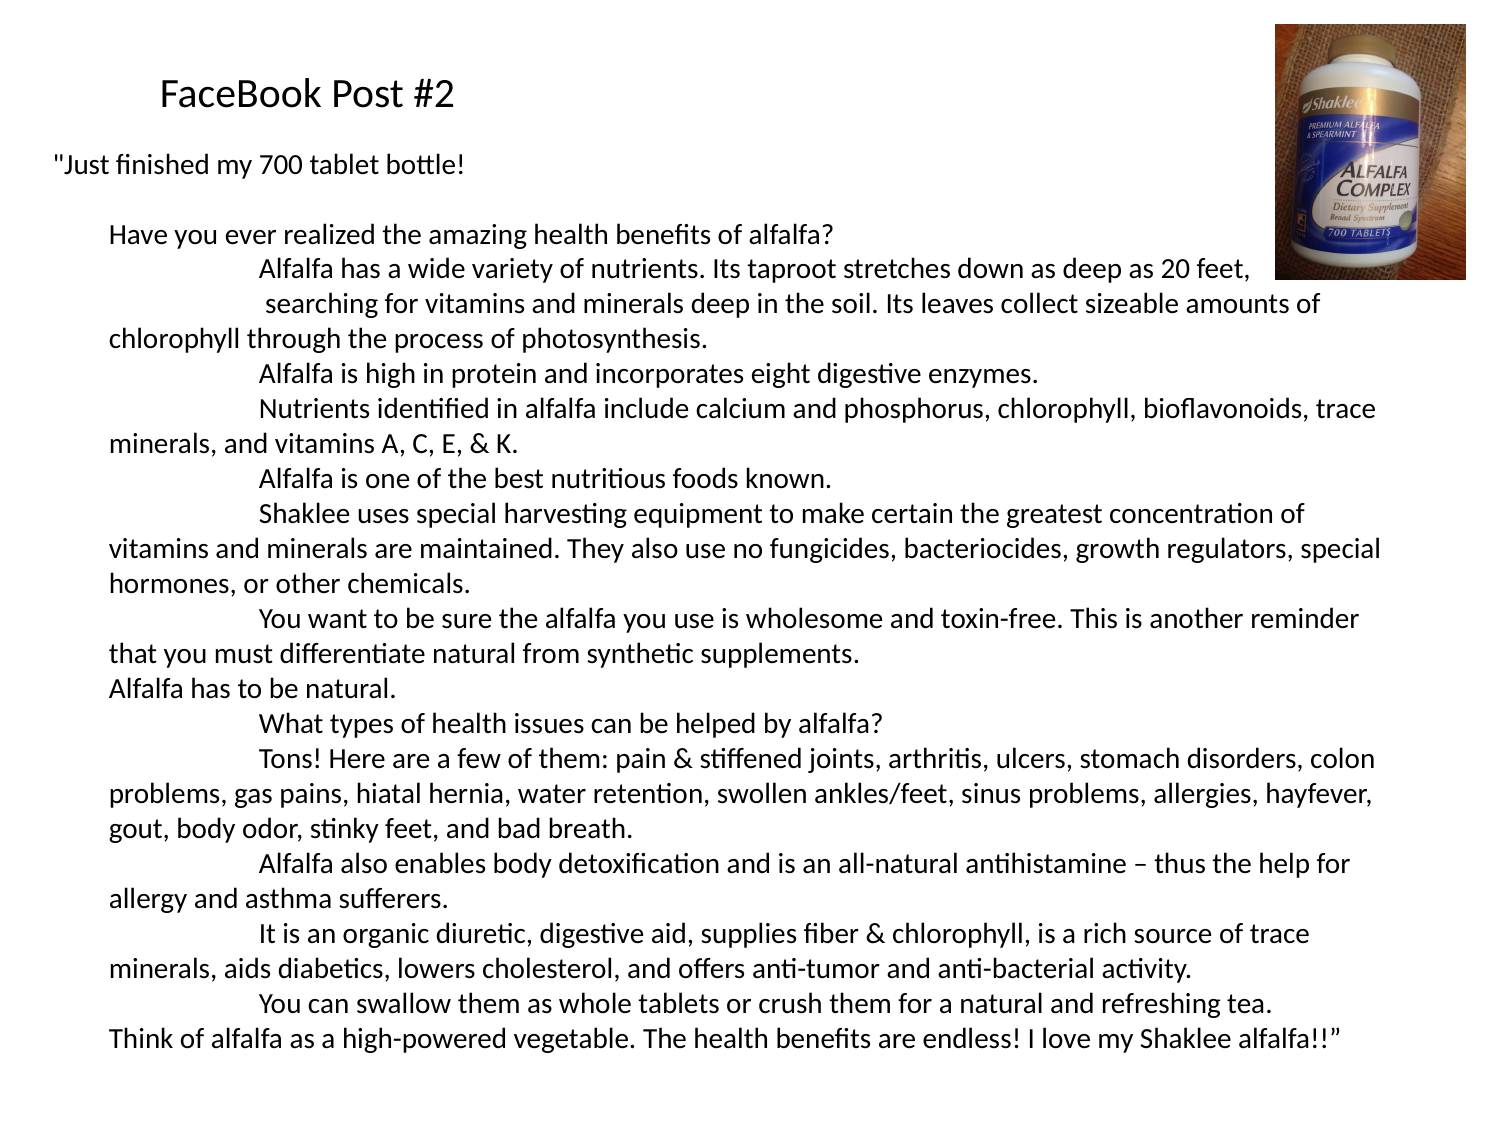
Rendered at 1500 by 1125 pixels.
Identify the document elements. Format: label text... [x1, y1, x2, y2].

list "Just finished my 700 tablet bottle! Have you ever realized the amazing health benefits of alfalfa? Alfalfa has a wide variety of nutrients. Its taproot stretches down as deep as 20 feet, searching for vitamins and minerals deep in the soil. Its leaves collect sizeable amounts of chlorophyll through the process of photosynthesis. Alfalfa is high in protein and incorporates eight digestive enzymes. Nutrients identified in alfalfa include calcium and phosphorus, chlorophyll, bioflavonoids, trace minerals, and vitamins A, C, E, & K. Alfalfa is one of the best nutritious foods known. Shaklee uses special harvesting equipment to make certain the greatest concentration of vitamins and minerals are maintained. They also use no fungicides, bacteriocides, growth regulators, special hormones, or other chemicals. You want to be sure the alfalfa you use is wholesome and toxin-free. This is another reminder that you must differentiate natural from synthetic supplements. Alfalfa has to be natural. What types of health issues can be helped by alfalfa? Tons! Here are a few of them: pain & stiffened joints, arthritis, ulcers, stomach disorders, colon problems, gas pains, hiatal hernia, water retention, swollen ankles/feet, sinus problems, allergies, hayfever, gout, body odor, stinky feet, and bad breath. Alfalfa also enables body detoxification and is an all-natural antihistamine – thus the help for allergy and asthma sufferers. It is an organic diuretic, digestive aid, supplies fiber & chlorophyll, is a rich source of trace minerals, aids diabetics, lowers cholesterol, and offers anti-tumor and anti-bacterial activity. You can swallow them as whole tablets or crush them for a natural and refreshing tea. Think of alfalfa as a high-powered vegetable. The health benefits are endless! I love my Shaklee alfalfa!!” [37, 137, 1425, 1100]
picture [1274, 24, 1466, 280]
title FaceBook Post #2 [75, 45, 550, 137]
